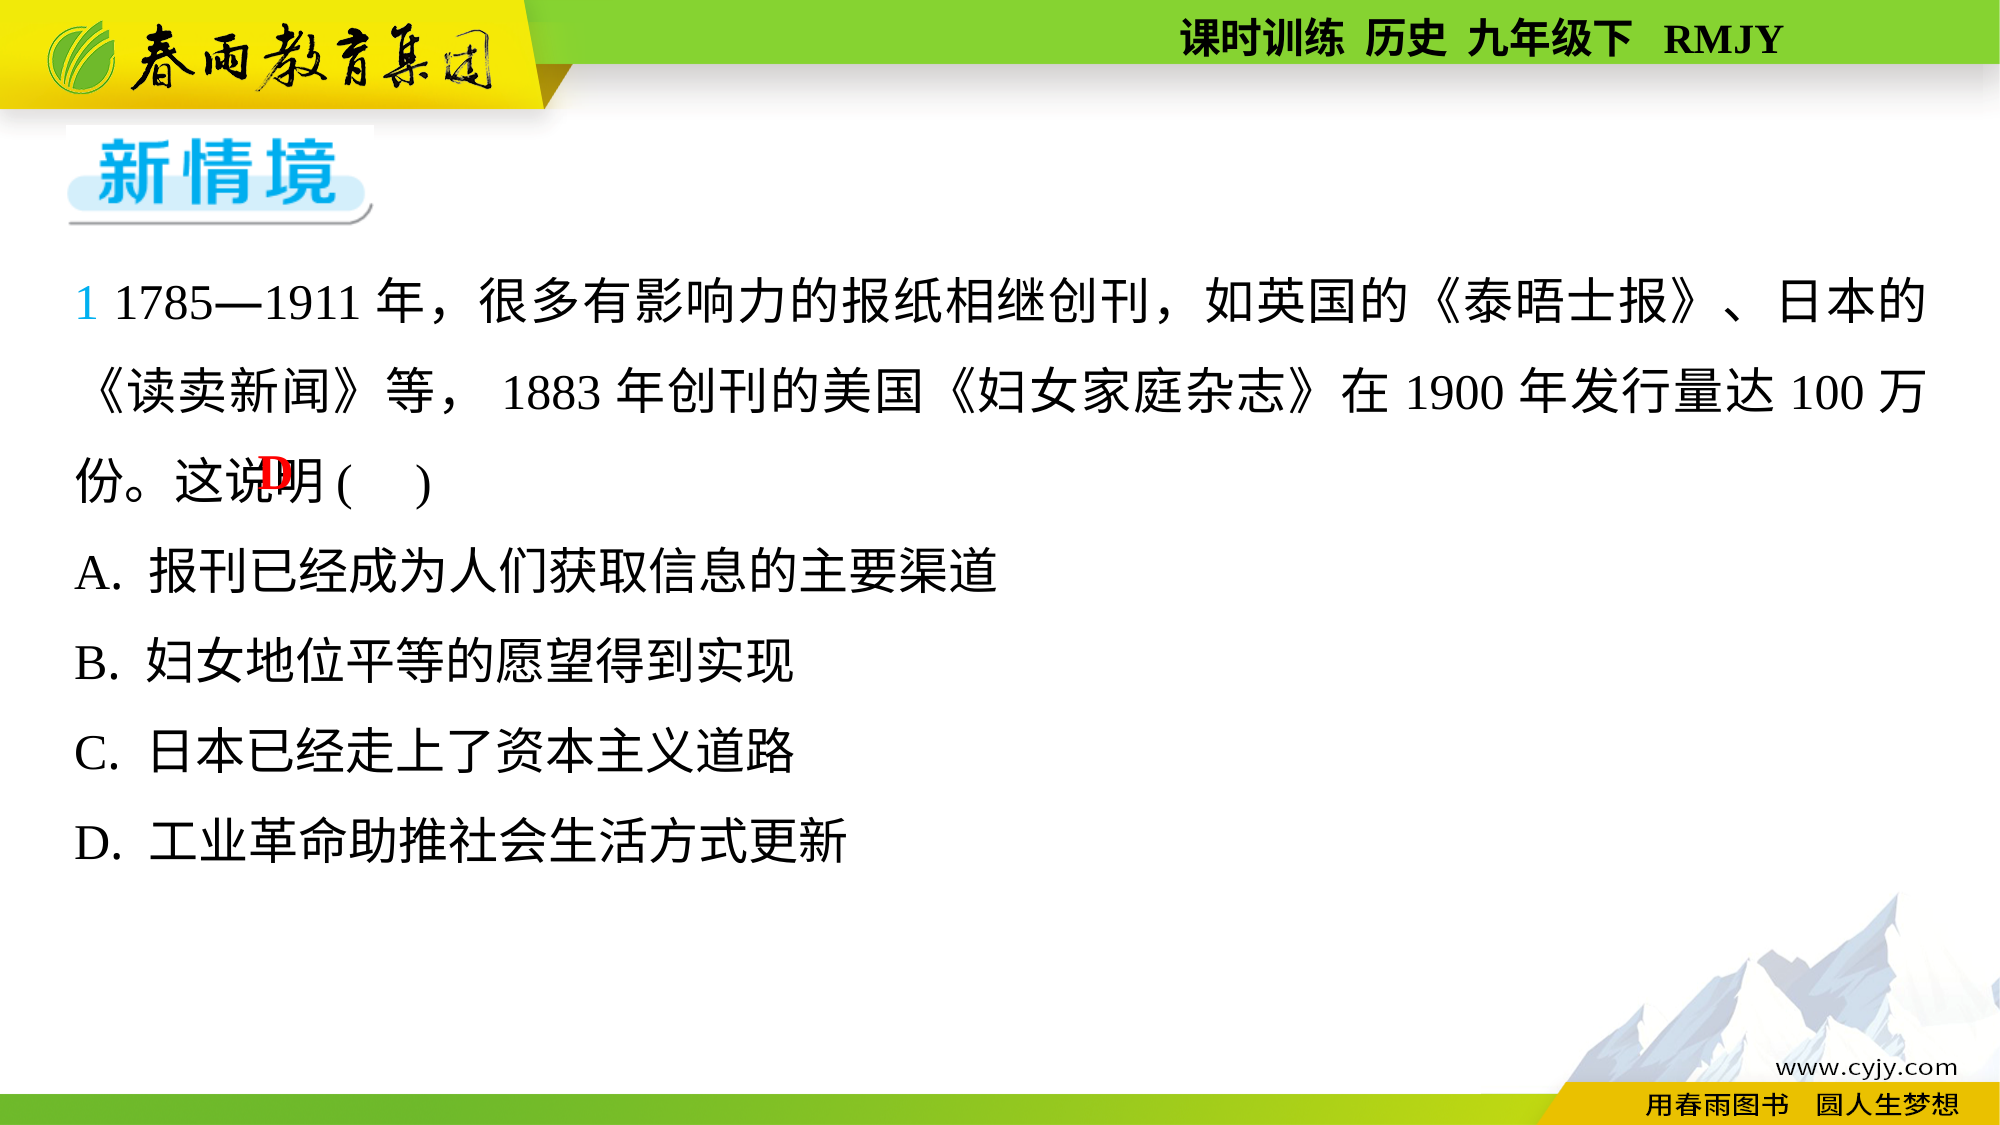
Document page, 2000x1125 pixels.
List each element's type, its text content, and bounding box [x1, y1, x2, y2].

list 1 1785—1911年，很多有影响力的报纸相继创刊，如英国的《泰晤士报》、日本的《读卖新闻》等，1883年创刊的美国《妇女家庭杂志》在1900年发行量达100万份。这说明( ) A. 报刊已经成为人们获取信息的主要渠道 B. 妇女地位平等的愿望得到实现 C. 日本已经走上了资本主义道路 D. 工业革命助推社会生活方式更新 [59, 231, 1944, 883]
text_box D [242, 432, 309, 508]
picture [0, 0, 2000, 1125]
